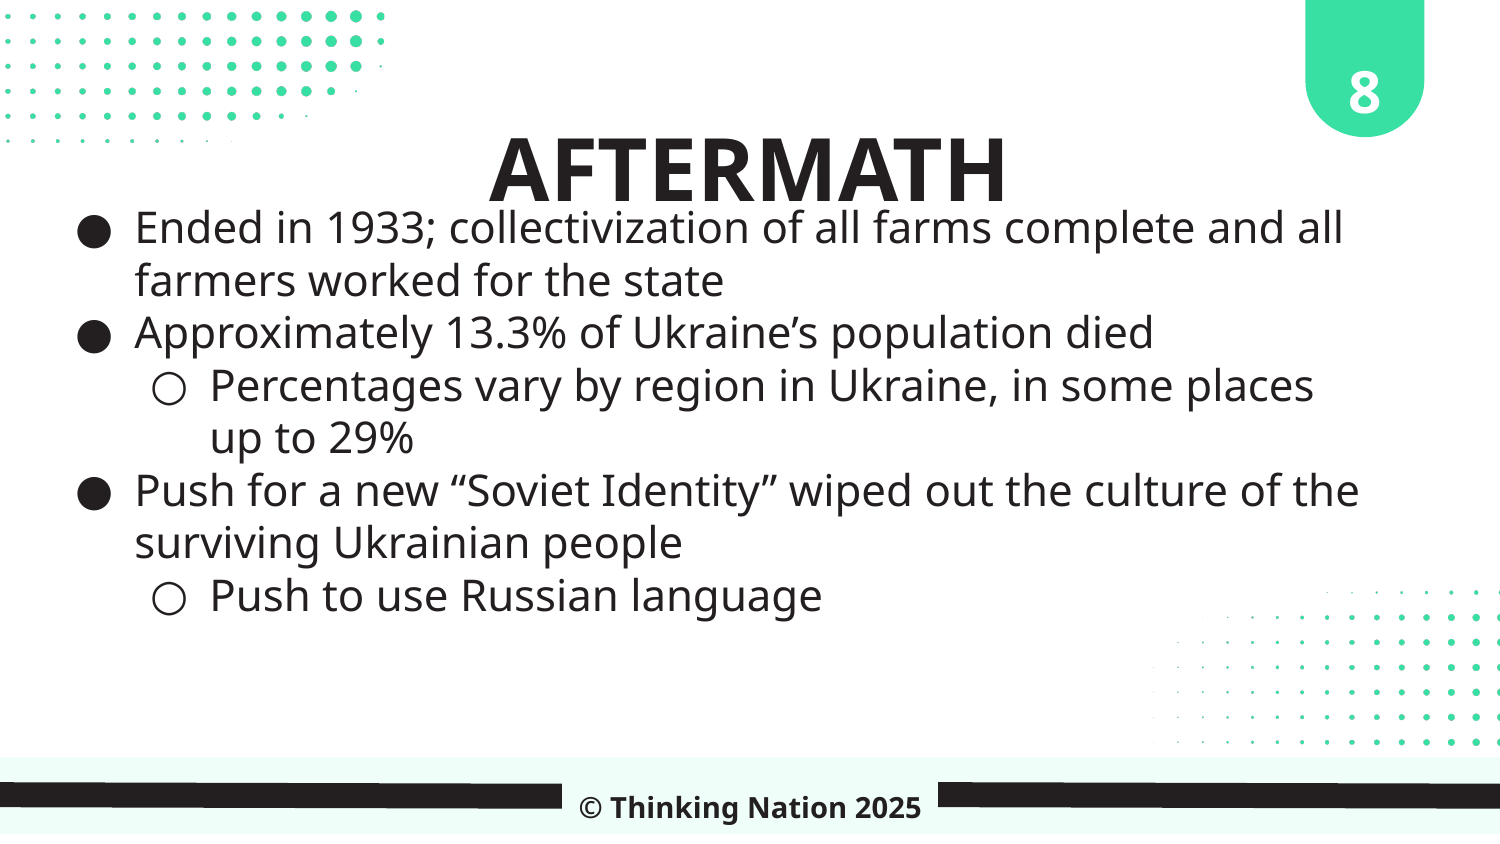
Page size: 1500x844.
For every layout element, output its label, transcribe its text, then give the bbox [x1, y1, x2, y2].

text_box [0, 0, 385, 144]
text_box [1300, 0, 1430, 138]
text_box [0, 756, 1500, 835]
text_box [1128, 590, 1500, 755]
text_box AFTERMATH [209, 71, 1291, 219]
text_box Ended in 1933; collectivization of all farms complete and all farmers worked for the state Approximately 13.3% of Ukraine’s population died Percentages vary by region in Ukraine, in some places up to 29% Push for a new “Soviet Identity” wiped out the culture of the surviving Ukrainian people Push to use Russian language [59, 199, 1366, 621]
